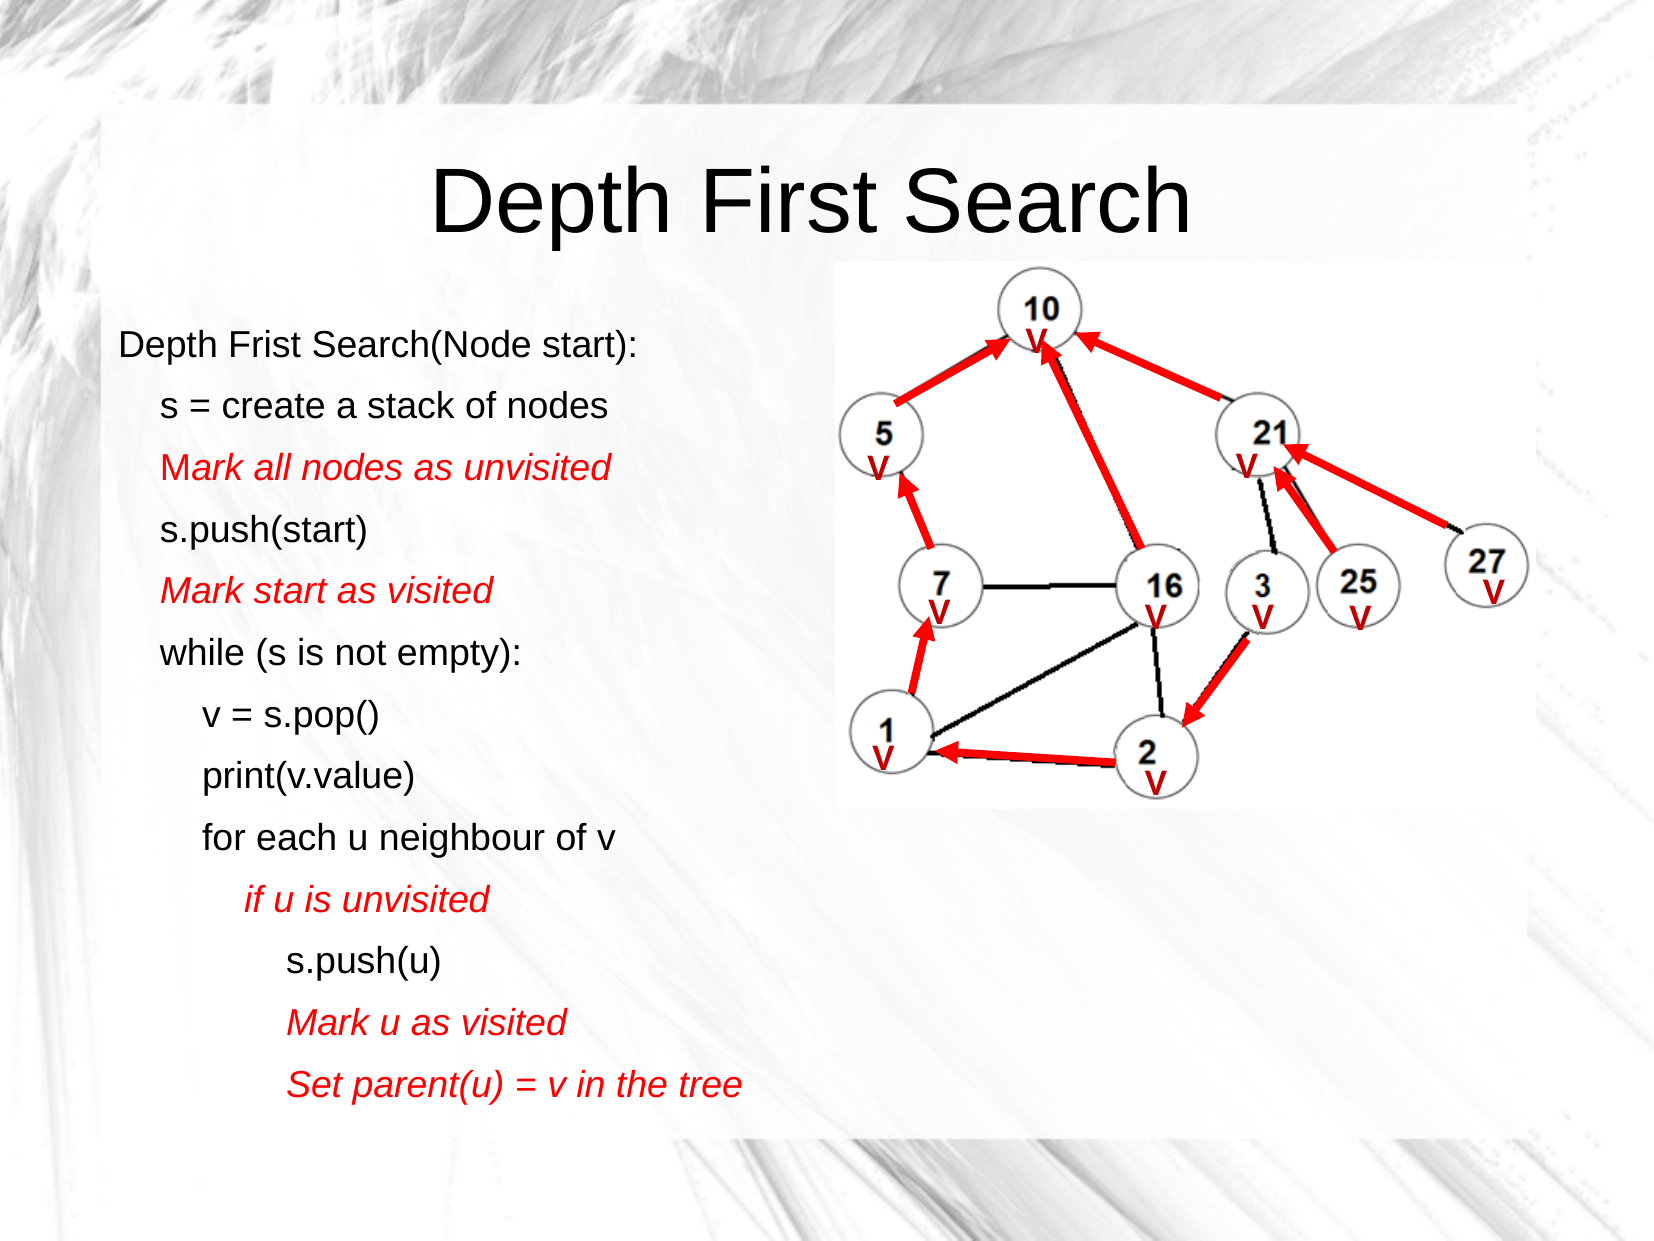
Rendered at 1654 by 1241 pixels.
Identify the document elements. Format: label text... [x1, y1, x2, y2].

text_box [899, 472, 932, 549]
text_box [1282, 444, 1447, 526]
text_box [1041, 339, 1142, 549]
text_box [1182, 639, 1248, 728]
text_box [894, 339, 1011, 404]
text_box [934, 750, 1116, 763]
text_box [1074, 332, 1221, 399]
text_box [1273, 466, 1335, 552]
title Depth First Search [118, 112, 1506, 281]
picture [0, 0, 1654, 1241]
list Depth Frist Search(Node start): s = create a stack of nodes Mark all nodes as unvisited s.push(start) Mark start as visited while (s is not empty): v = s.pop() print(v.value) for each u neighbour of v if u is unvisited s.push(u) Mark u as visited Set parent(u) = v in the tree [118, 319, 1571, 1102]
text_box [911, 616, 930, 694]
